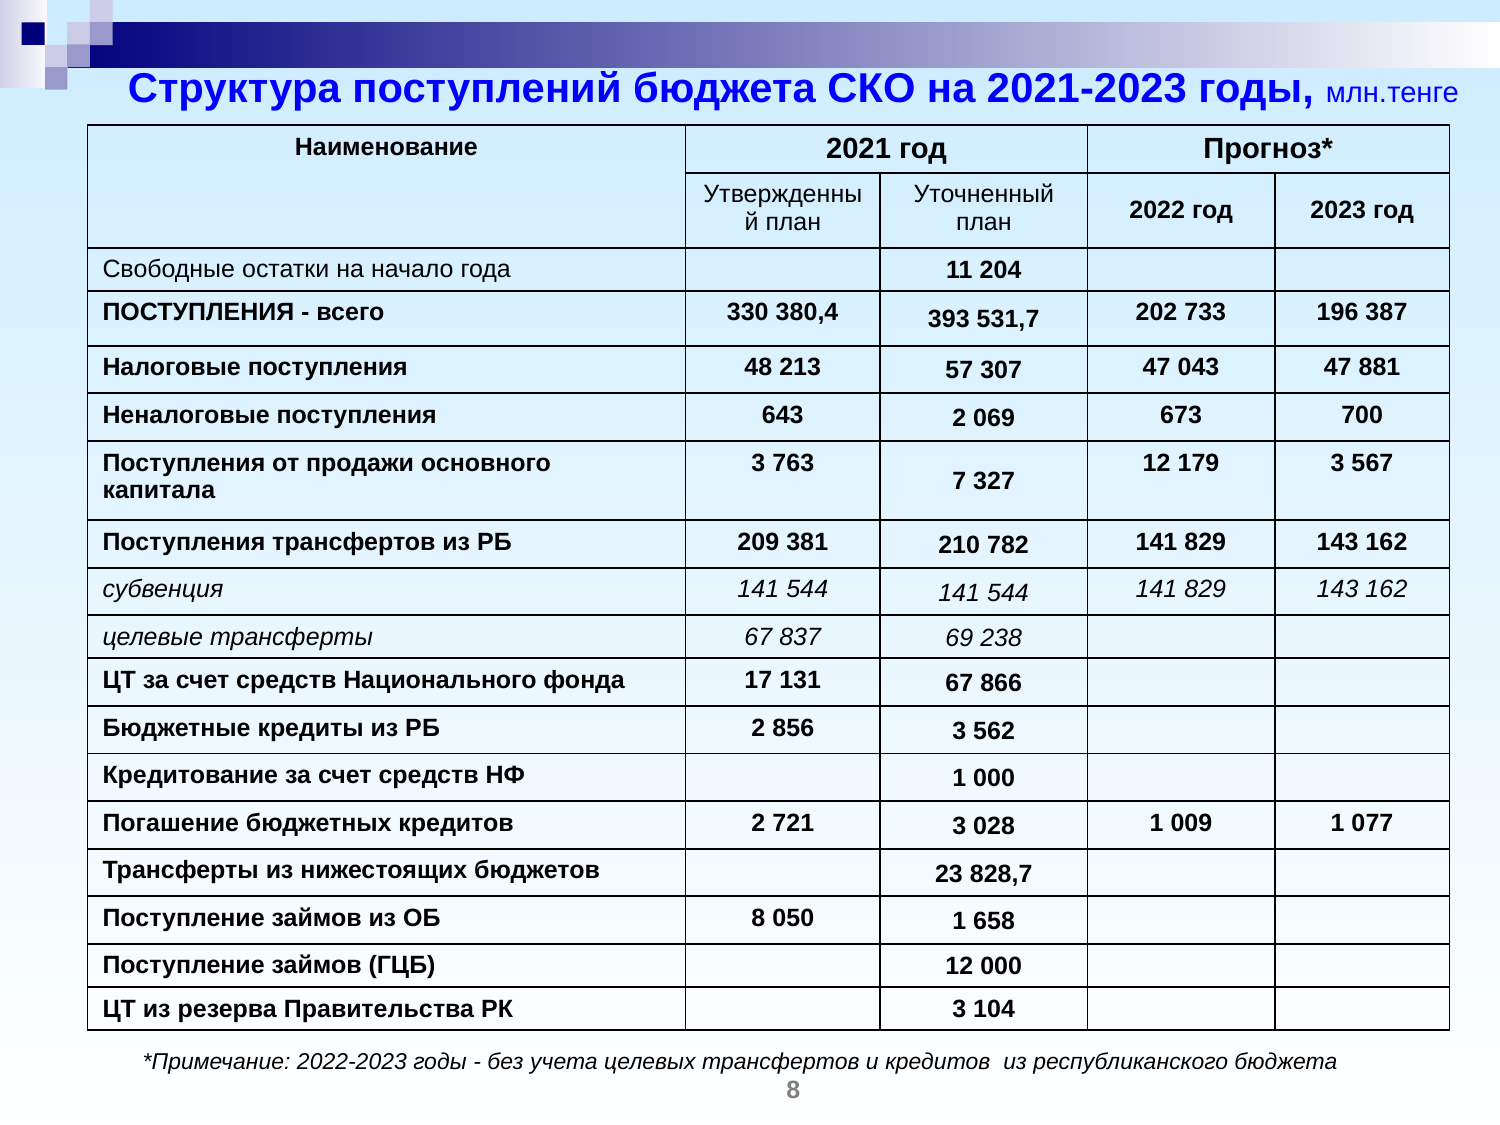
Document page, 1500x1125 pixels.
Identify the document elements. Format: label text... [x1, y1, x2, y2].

table_cell [686, 249, 879, 290]
table_cell [1088, 249, 1274, 290]
text_box *Примечание: 2022-2023 годы - без учета целевых трансфертов и кредитов из республиканского бюджета [142, 1046, 1395, 1075]
table_cell Бюджетные кредиты из РБ [88, 707, 685, 753]
table_cell 2 856 [686, 707, 879, 753]
table_cell 17 131 [686, 659, 879, 705]
table_cell Неналоговые поступления [88, 394, 685, 440]
table_cell 141 829 [1088, 569, 1274, 614]
table_cell 2 069 [881, 394, 1087, 440]
table_cell [1276, 659, 1449, 705]
table_cell [1276, 707, 1449, 753]
table_cell Поступления трансфертов из РБ [88, 521, 685, 567]
table_cell 3 562 [881, 707, 1087, 753]
table_cell [1276, 988, 1449, 1029]
table_cell 1 000 [881, 754, 1087, 800]
table_cell Кредитование за счет средств НФ [88, 754, 685, 800]
table_cell [1088, 754, 1274, 800]
table_cell 57 307 [881, 347, 1087, 392]
table_cell 11 204 [881, 249, 1087, 290]
table_cell 1 077 [1276, 802, 1449, 848]
table_cell субвенция [88, 569, 685, 614]
table_cell [1088, 707, 1274, 753]
table_cell 209 381 [686, 521, 879, 567]
table_cell 48 213 [686, 347, 879, 392]
table_cell 8 050 [686, 897, 879, 943]
table_cell [686, 988, 879, 1029]
table_cell 210 782 [881, 521, 1087, 567]
table_cell 2 721 [686, 802, 879, 848]
title Структура поступлений бюджета СКО на 2021-2023 годы, млн.тенге [112, 37, 1475, 125]
table_header 2021 год [686, 126, 1087, 172]
table_cell 643 [686, 394, 879, 440]
table_cell 196 387 [1276, 292, 1449, 345]
table_cell [1088, 616, 1274, 657]
table_cell [1088, 897, 1274, 943]
table_cell 3 104 [881, 988, 1087, 1029]
table_cell целевые трансферты [88, 616, 685, 657]
table_cell [1276, 616, 1449, 657]
table_cell 143 162 [1276, 569, 1449, 614]
table_cell Налоговые поступления [88, 347, 685, 392]
table_cell Поступление займов из ОБ [88, 897, 685, 943]
table_cell ПОСТУПЛЕНИЯ - всего [88, 292, 685, 345]
table_cell 47 881 [1276, 347, 1449, 392]
table_cell Поступление займов (ГЦБ) [88, 945, 685, 986]
table_cell 3 028 [881, 802, 1087, 848]
table_cell 141 829 [1088, 521, 1274, 567]
table_cell 7 327 [881, 442, 1087, 519]
table_cell 143 162 [1276, 521, 1449, 567]
table_cell 700 [1276, 394, 1449, 440]
table_cell 1 009 [1088, 802, 1274, 848]
table_cell [1276, 754, 1449, 800]
table_cell [686, 754, 879, 800]
table_cell 12 000 [881, 945, 1087, 986]
table_cell 12 179 [1088, 442, 1274, 519]
table_cell Уточненный план [881, 174, 1087, 247]
table_cell 141 544 [881, 569, 1087, 614]
table_cell 141 544 [686, 569, 879, 614]
table_cell [1276, 945, 1449, 986]
table_cell [1088, 945, 1274, 986]
table_cell [686, 850, 879, 895]
table_cell [1276, 249, 1449, 290]
table_cell 67 866 [881, 659, 1087, 705]
table_cell 1 658 [881, 897, 1087, 943]
table_cell 2023 год [1276, 174, 1449, 247]
table_cell 2022 год [1088, 174, 1274, 247]
table_cell [1088, 988, 1274, 1029]
table_cell 202 733 [1088, 292, 1274, 345]
table_cell 23 828,7 [881, 850, 1087, 895]
table_cell Свободные остатки на начало года [88, 249, 685, 290]
table_cell Погашение бюджетных кредитов [88, 802, 685, 848]
text_box 8 [643, 1070, 944, 1107]
table_cell [686, 945, 879, 986]
table_cell 330 380,4 [686, 292, 879, 345]
table_header Наименование [88, 126, 685, 247]
table_cell Трансферты из нижестоящих бюджетов [88, 850, 685, 895]
table_cell 47 043 [1088, 347, 1274, 392]
table_cell ЦТ из резерва Правительства РК [88, 988, 685, 1029]
table_cell [1276, 850, 1449, 895]
table_cell Поступления от продажи основного капитала [88, 442, 685, 519]
table_cell 67 837 [686, 616, 879, 657]
table_cell ЦТ за счет средств Национального фонда [88, 659, 685, 705]
table_cell 3 567 [1276, 442, 1449, 519]
table_cell 69 238 [881, 616, 1087, 657]
table_cell [1276, 897, 1449, 943]
table_cell 3 763 [686, 442, 879, 519]
table_cell 673 [1088, 394, 1274, 440]
table_cell 393 531,7 [881, 292, 1087, 345]
table_cell Утвержденный план [686, 174, 879, 247]
table_cell [1088, 850, 1274, 895]
table_cell [1088, 659, 1274, 705]
table_header Прогноз* [1088, 126, 1449, 172]
